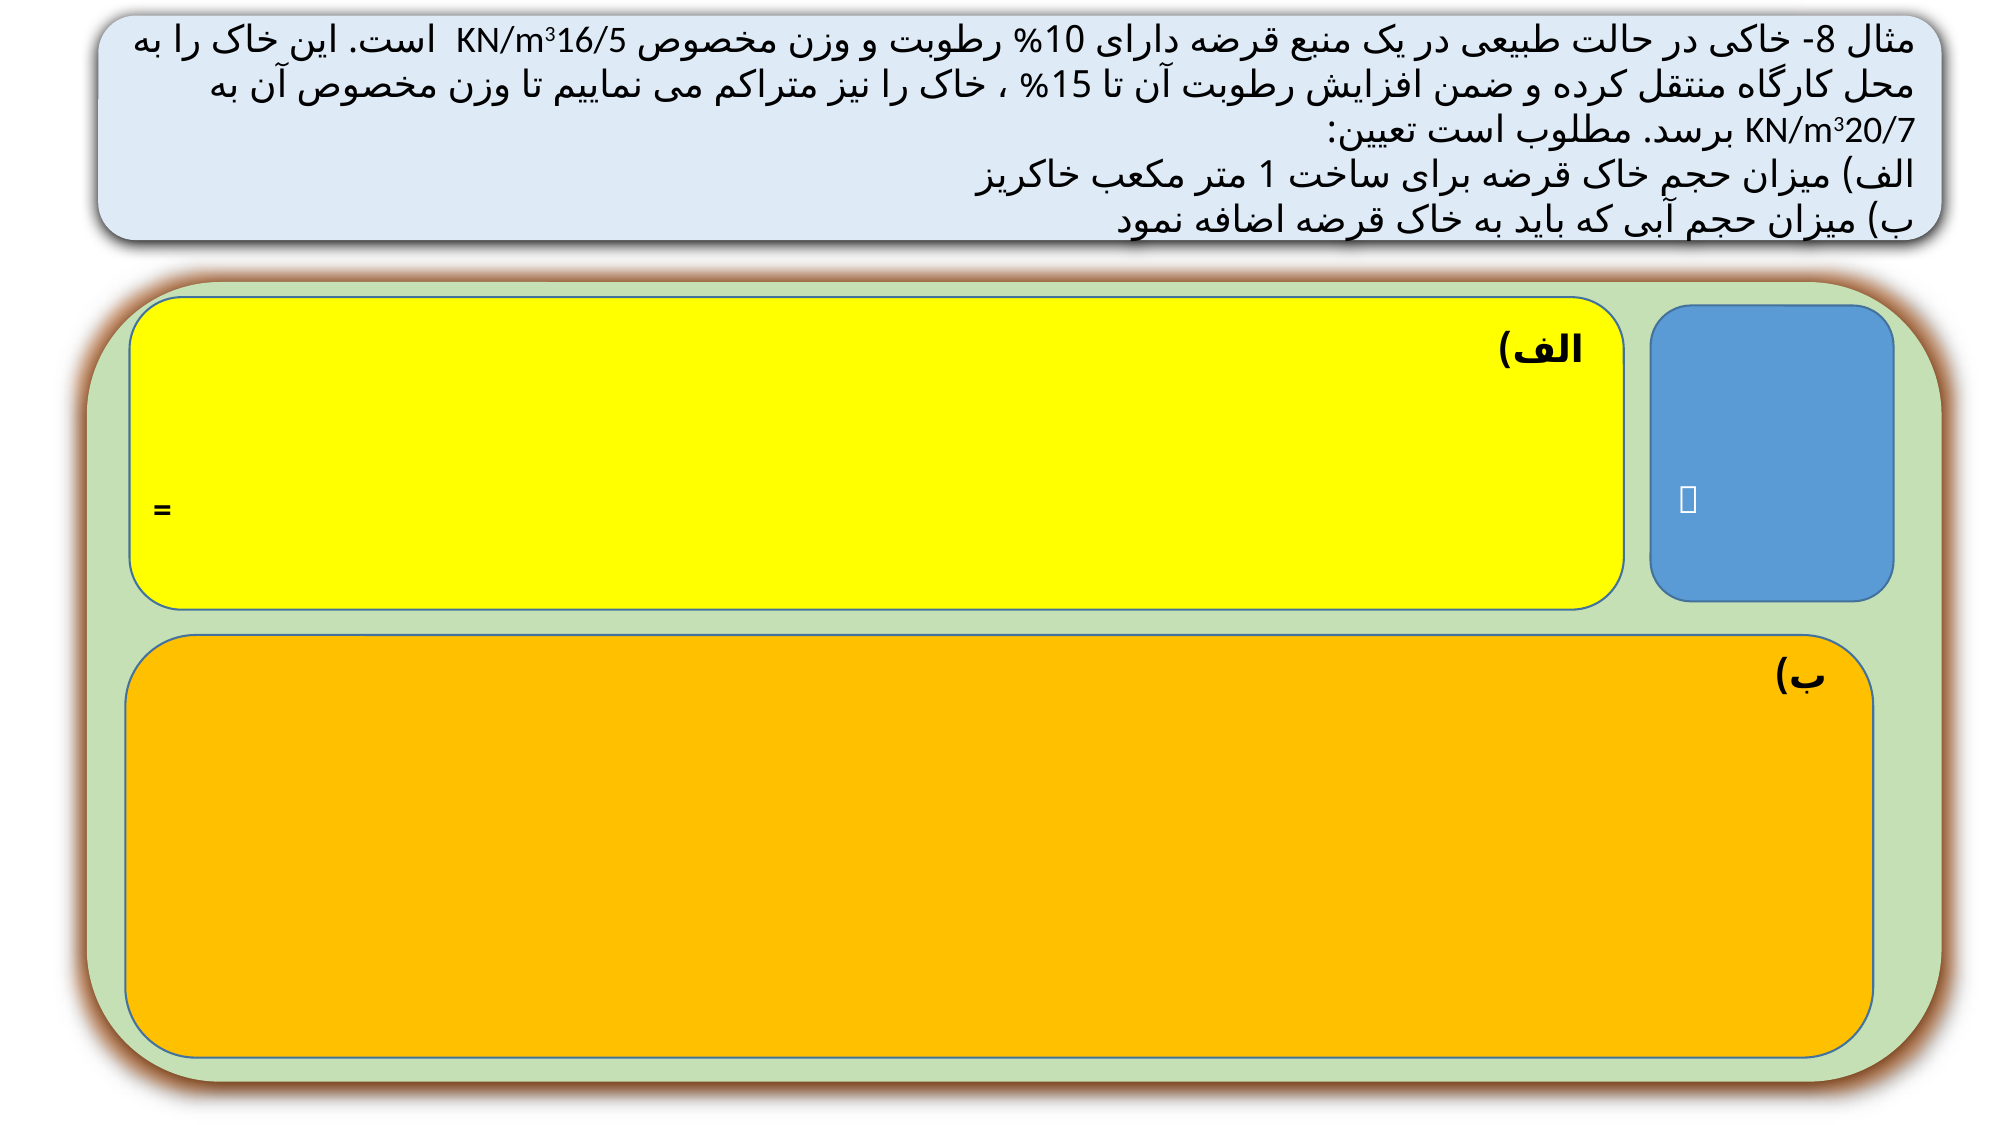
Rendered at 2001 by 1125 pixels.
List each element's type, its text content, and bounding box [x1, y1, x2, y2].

text_box ب) [1739, 643, 1842, 704]
text_box الف) [1456, 317, 1599, 378]
text_box [85, 280, 1943, 1083]
text_box [128, 296, 1625, 611]
text_box [124, 633, 1875, 1059]
text_box مثال 8- خاکی در حالت طبیعی در یک منبع قرضه دارای 10% رطوبت و وزن مخصوص KN/m316/5 است. این خاک را به محل کارگاه منتقل کرده و ضمن افزایش رطوبت آن تا 15% ، خاک را نیز متراکم می نماییم تا وزن مخصوص آن به KN/m320/7 برسد. مطلوب است تعیین: الف) میزان حجم خاک قرضه برای ساخت 1 متر مکعب خاکریز ب) میزان حجم آبی که باید به خاک قرضه اضافه نمود [97, 14, 1943, 242]
